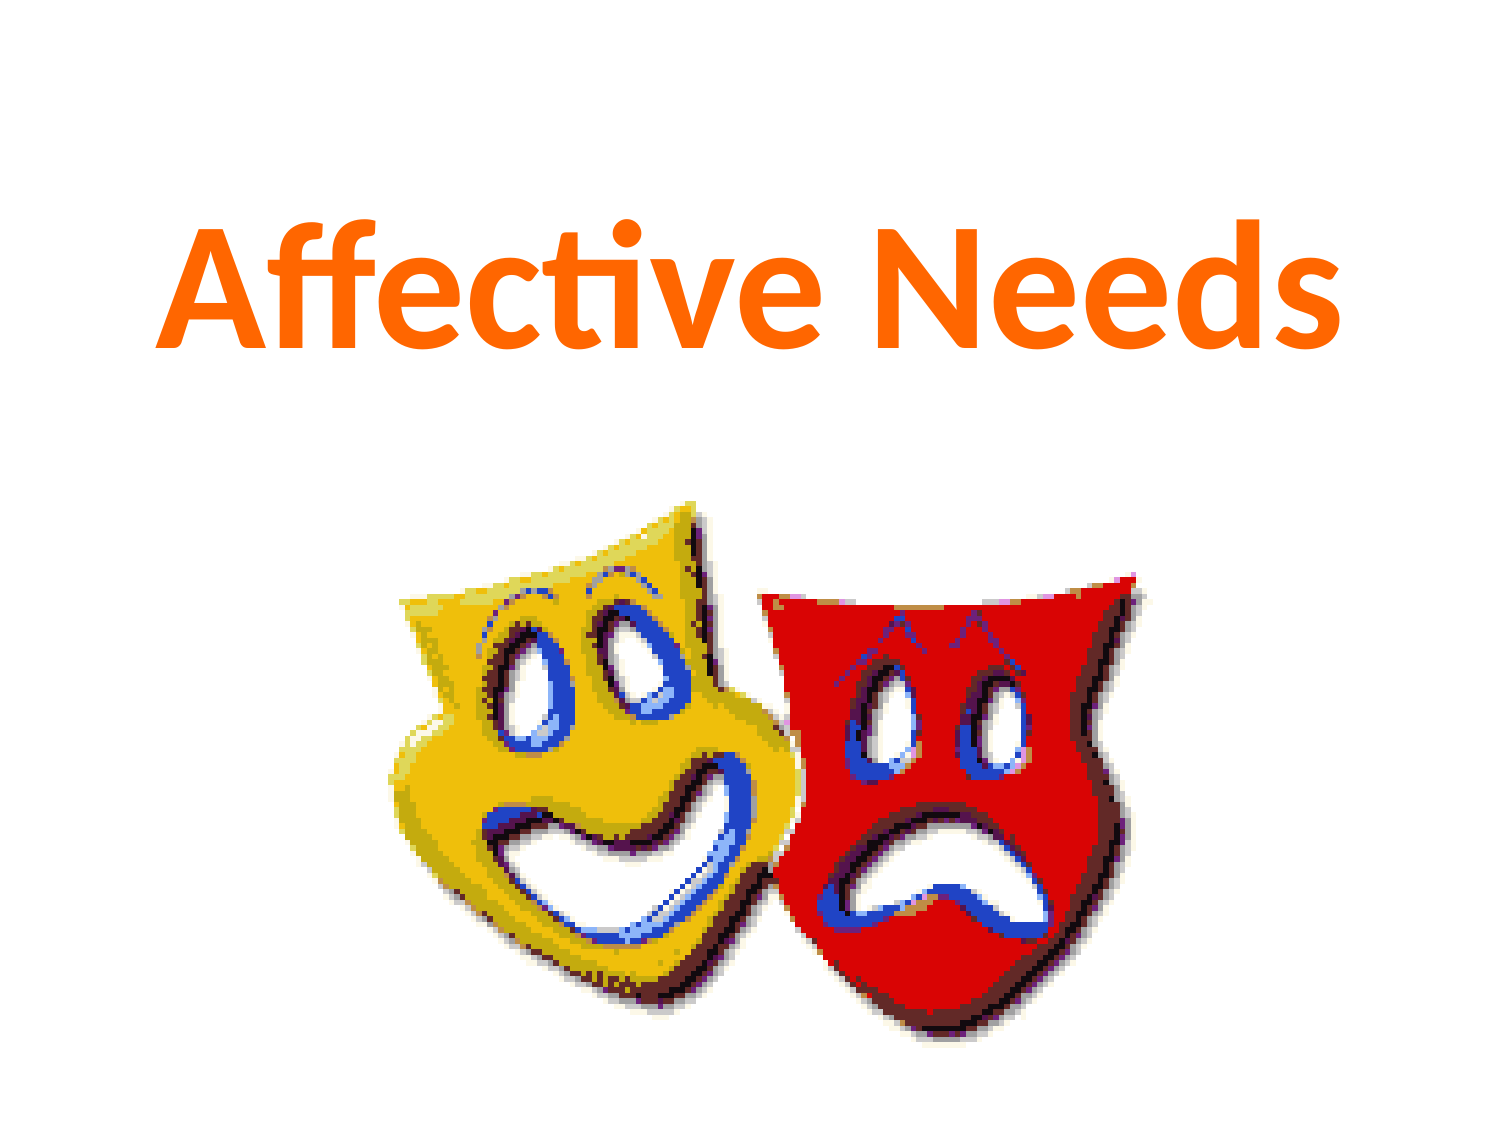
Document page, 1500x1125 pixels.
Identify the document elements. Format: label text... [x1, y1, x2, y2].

title Affective Needs [112, 0, 1388, 550]
picture [349, 474, 1176, 1059]
